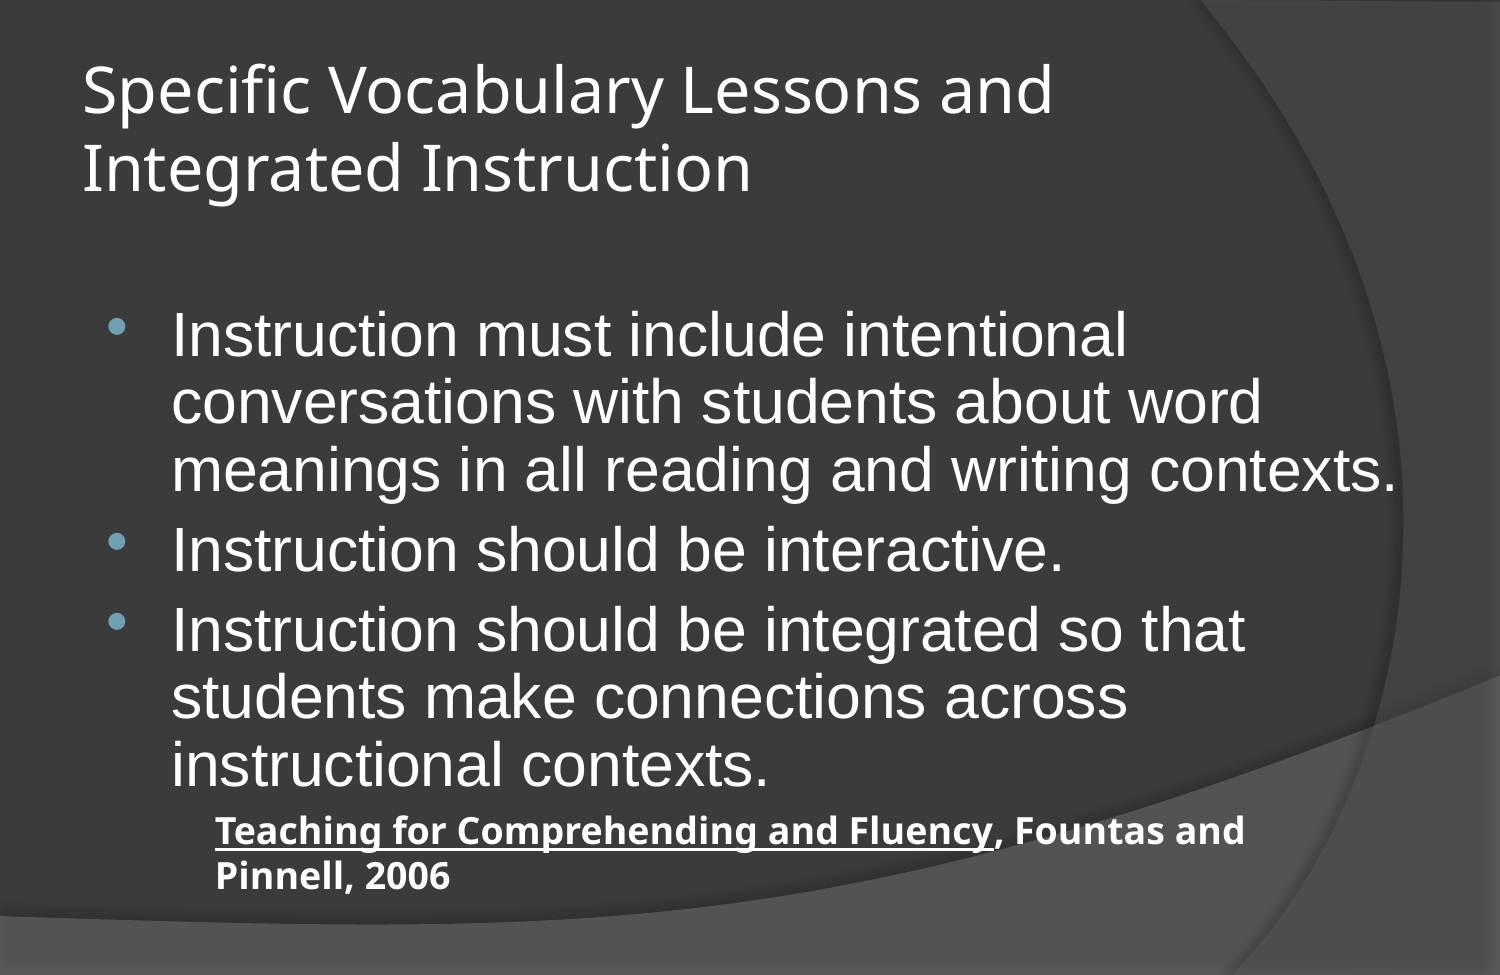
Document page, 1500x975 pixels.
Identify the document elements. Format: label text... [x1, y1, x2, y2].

list Instruction must include intentional conversations with students about word meanings in all reading and writing contexts. Instruction should be interactive. Instruction should be integrated so that students make connections across instructional contexts. [87, 212, 1438, 913]
text_box Teaching for Comprehending and Fluency, Fountas and Pinnell, 2006 [200, 799, 1375, 905]
title Specific Vocabulary Lessons and Integrated Instruction [74, 41, 1426, 213]
